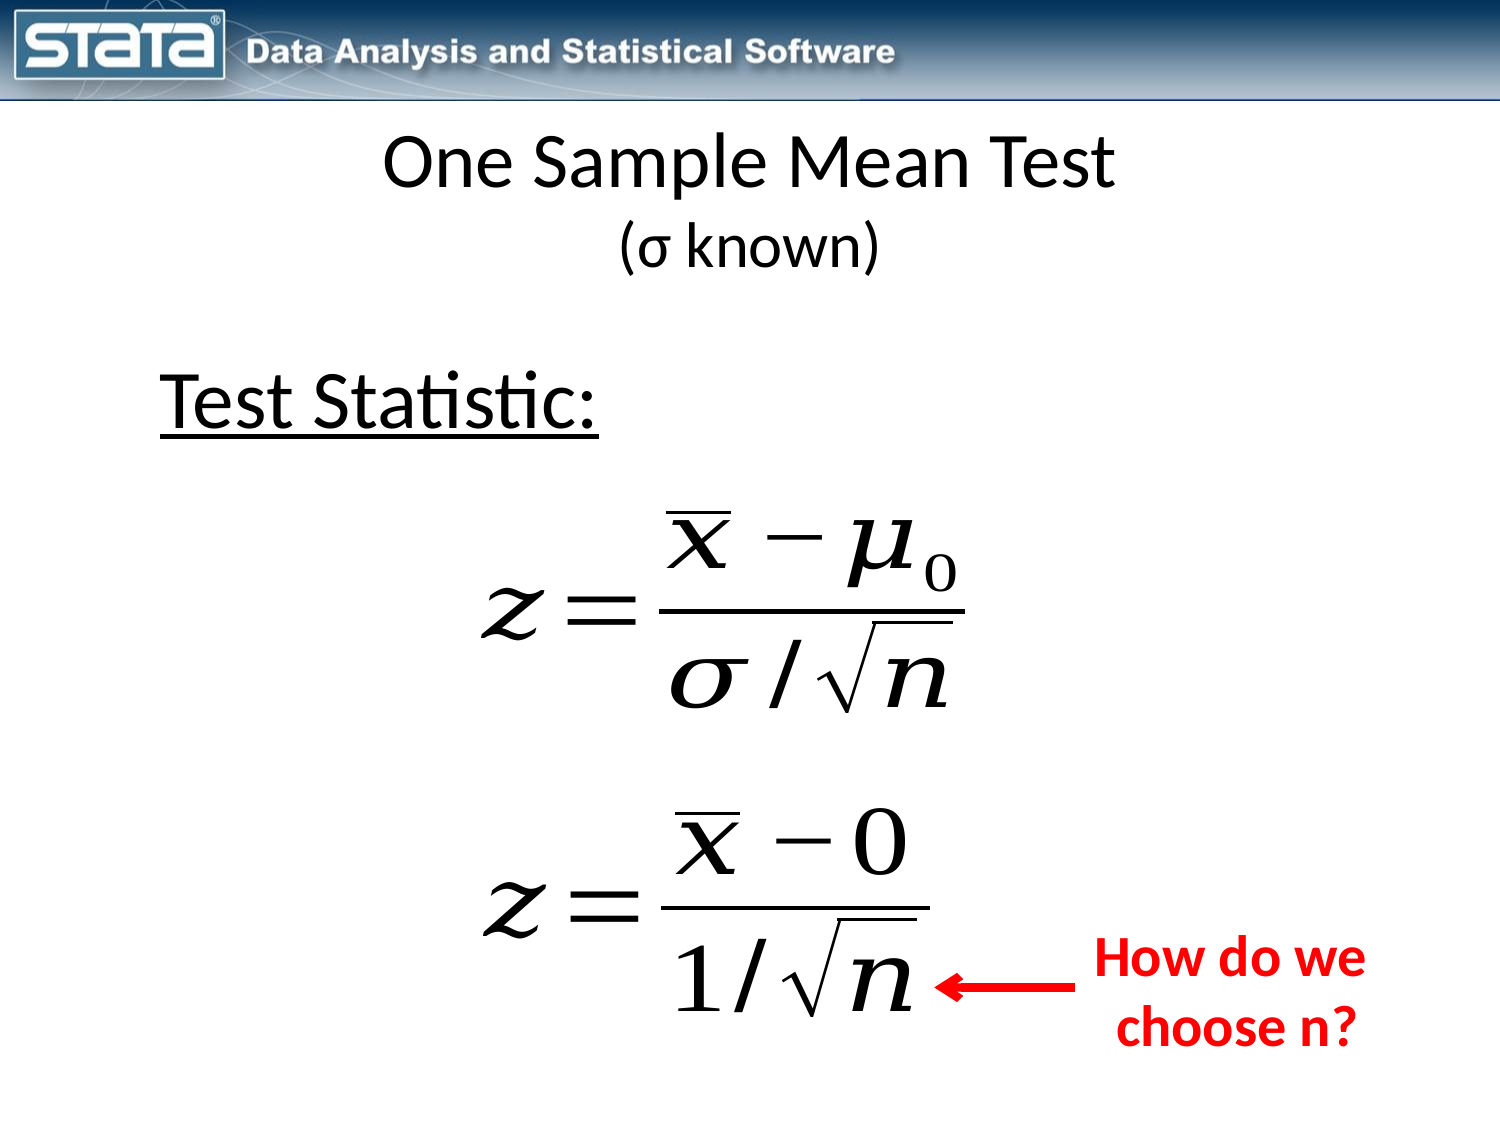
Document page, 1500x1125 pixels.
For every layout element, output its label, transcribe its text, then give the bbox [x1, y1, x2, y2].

title One Sample Mean Test (σ known) [75, 109, 1425, 289]
text_box How do we choose n? [1079, 910, 1395, 1066]
picture [0, 0, 1500, 102]
text_box Test Statistic: [145, 337, 615, 453]
